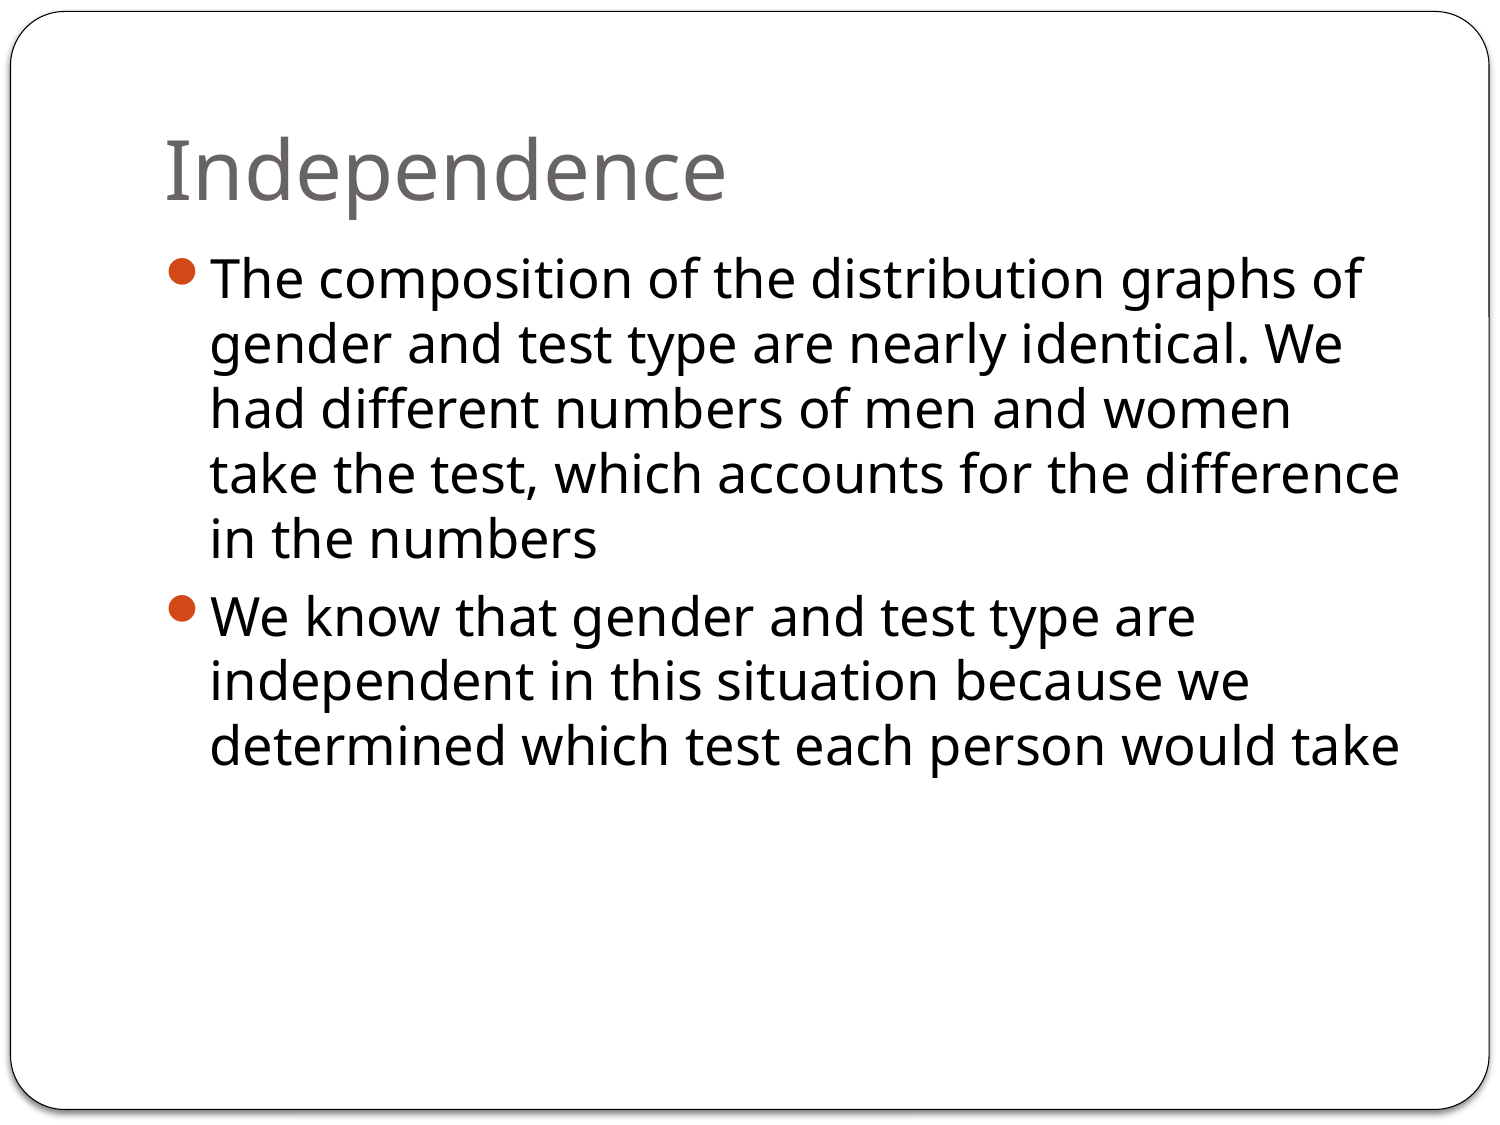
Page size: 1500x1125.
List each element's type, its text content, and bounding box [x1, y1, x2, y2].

title Independence [150, 45, 1425, 233]
list The composition of the distribution graphs of gender and test type are nearly identical. We had different numbers of men and women take the test, which accounts for the difference in the numbers We know that gender and test type are independent in this situation because we determined which test each person would take [150, 237, 1425, 988]
